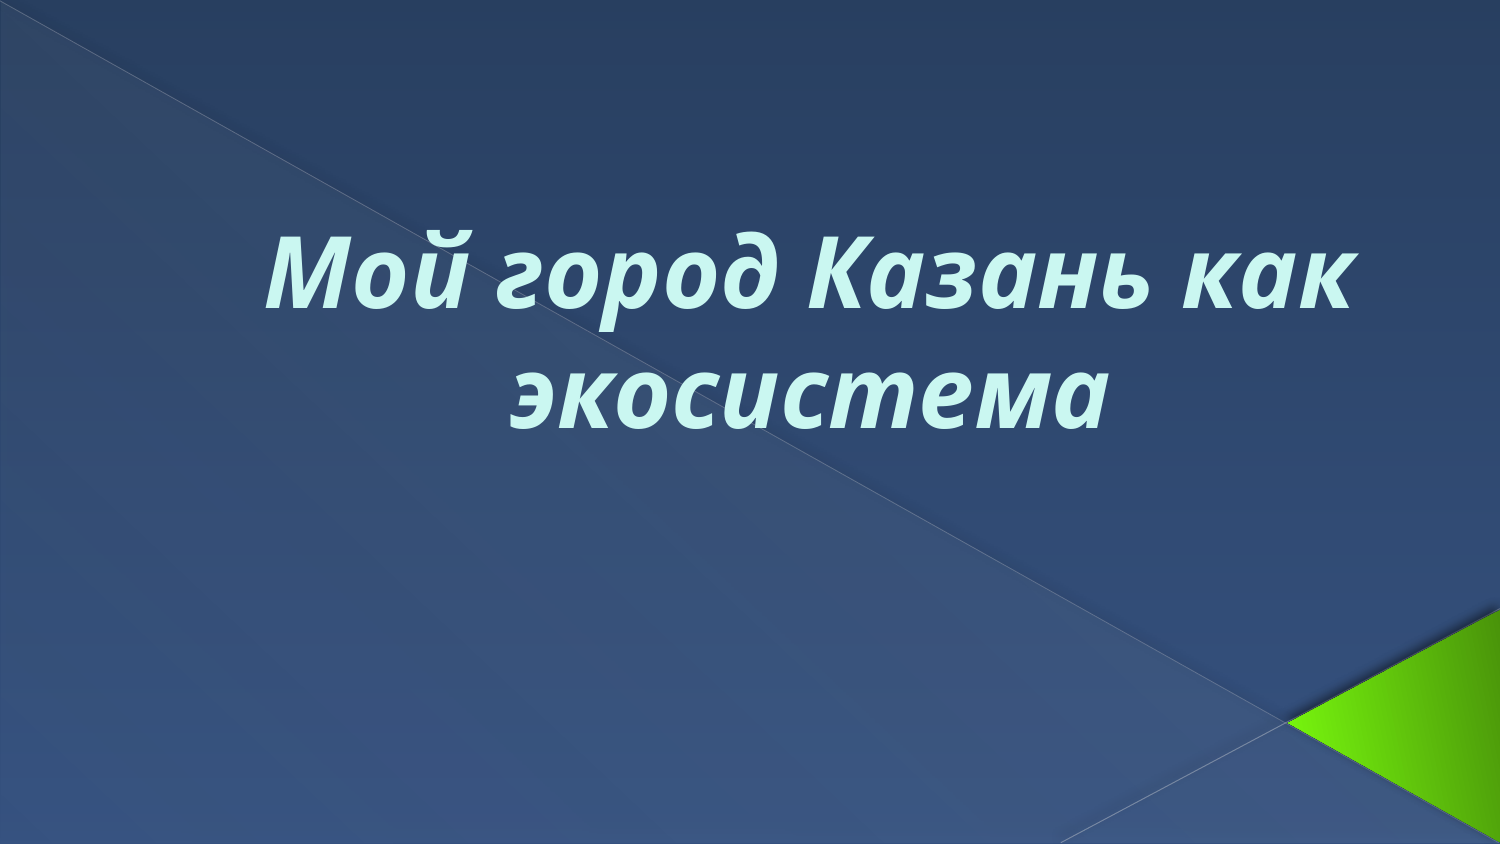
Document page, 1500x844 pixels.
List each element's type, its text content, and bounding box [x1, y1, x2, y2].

title Мой город Казань как экосистема [0, 303, 1500, 457]
